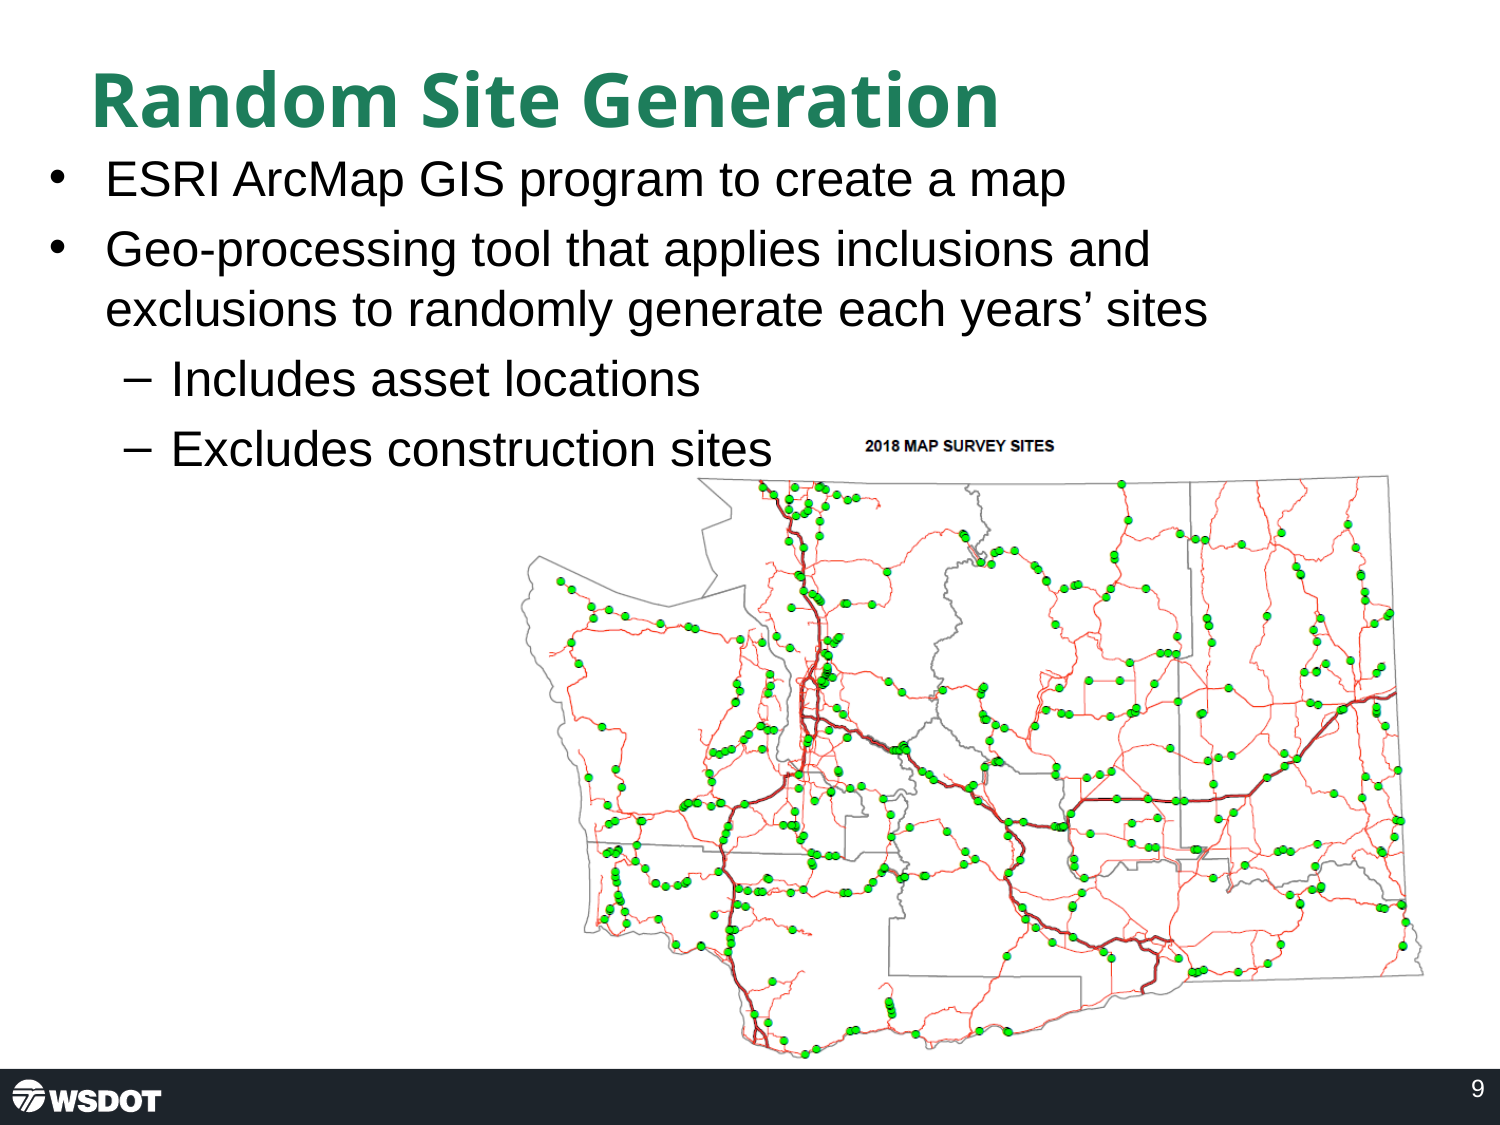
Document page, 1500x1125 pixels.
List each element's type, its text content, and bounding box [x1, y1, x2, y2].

title Random Site Generation [75, 45, 1425, 233]
picture [0, 0, 1500, 1125]
slide_number 9 [1149, 1065, 1500, 1125]
text_box ESRI ArcMap GIS program to create a map Geo-processing tool that applies inclusions and exclusions to randomly generate each years’ sites Includes asset locations Excludes construction sites [33, 138, 1384, 974]
